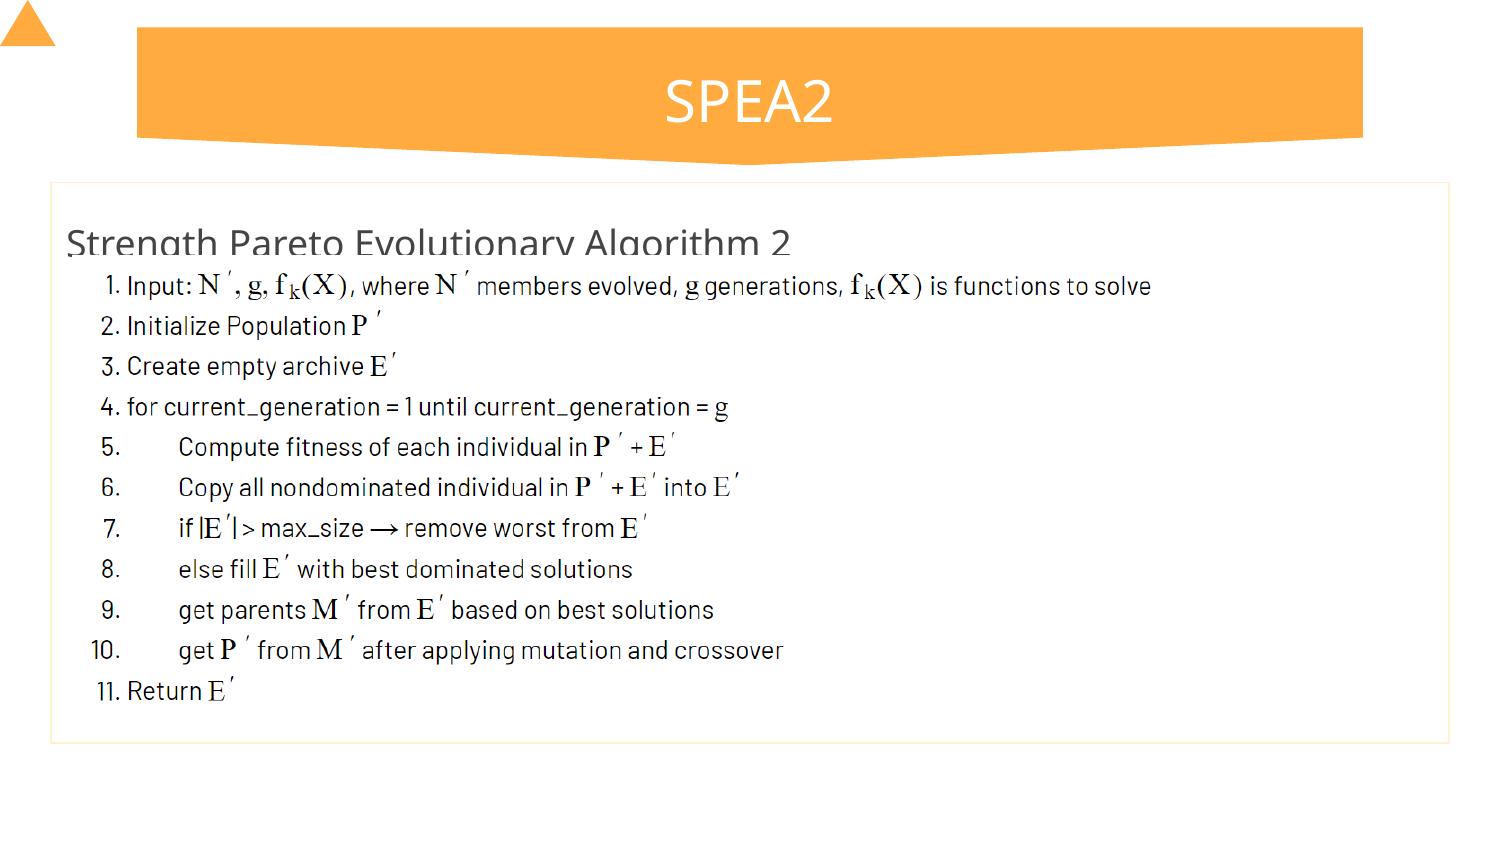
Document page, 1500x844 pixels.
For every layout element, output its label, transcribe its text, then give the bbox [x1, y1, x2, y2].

picture [72, 255, 1193, 736]
list Strength Pareto Evolutionary Algorithm 2 [51, 182, 1449, 744]
text_box [0, 0, 56, 47]
title SPEA2 [51, 49, 1449, 144]
text_box [279, 144, 1221, 166]
text_box [137, 27, 1363, 49]
